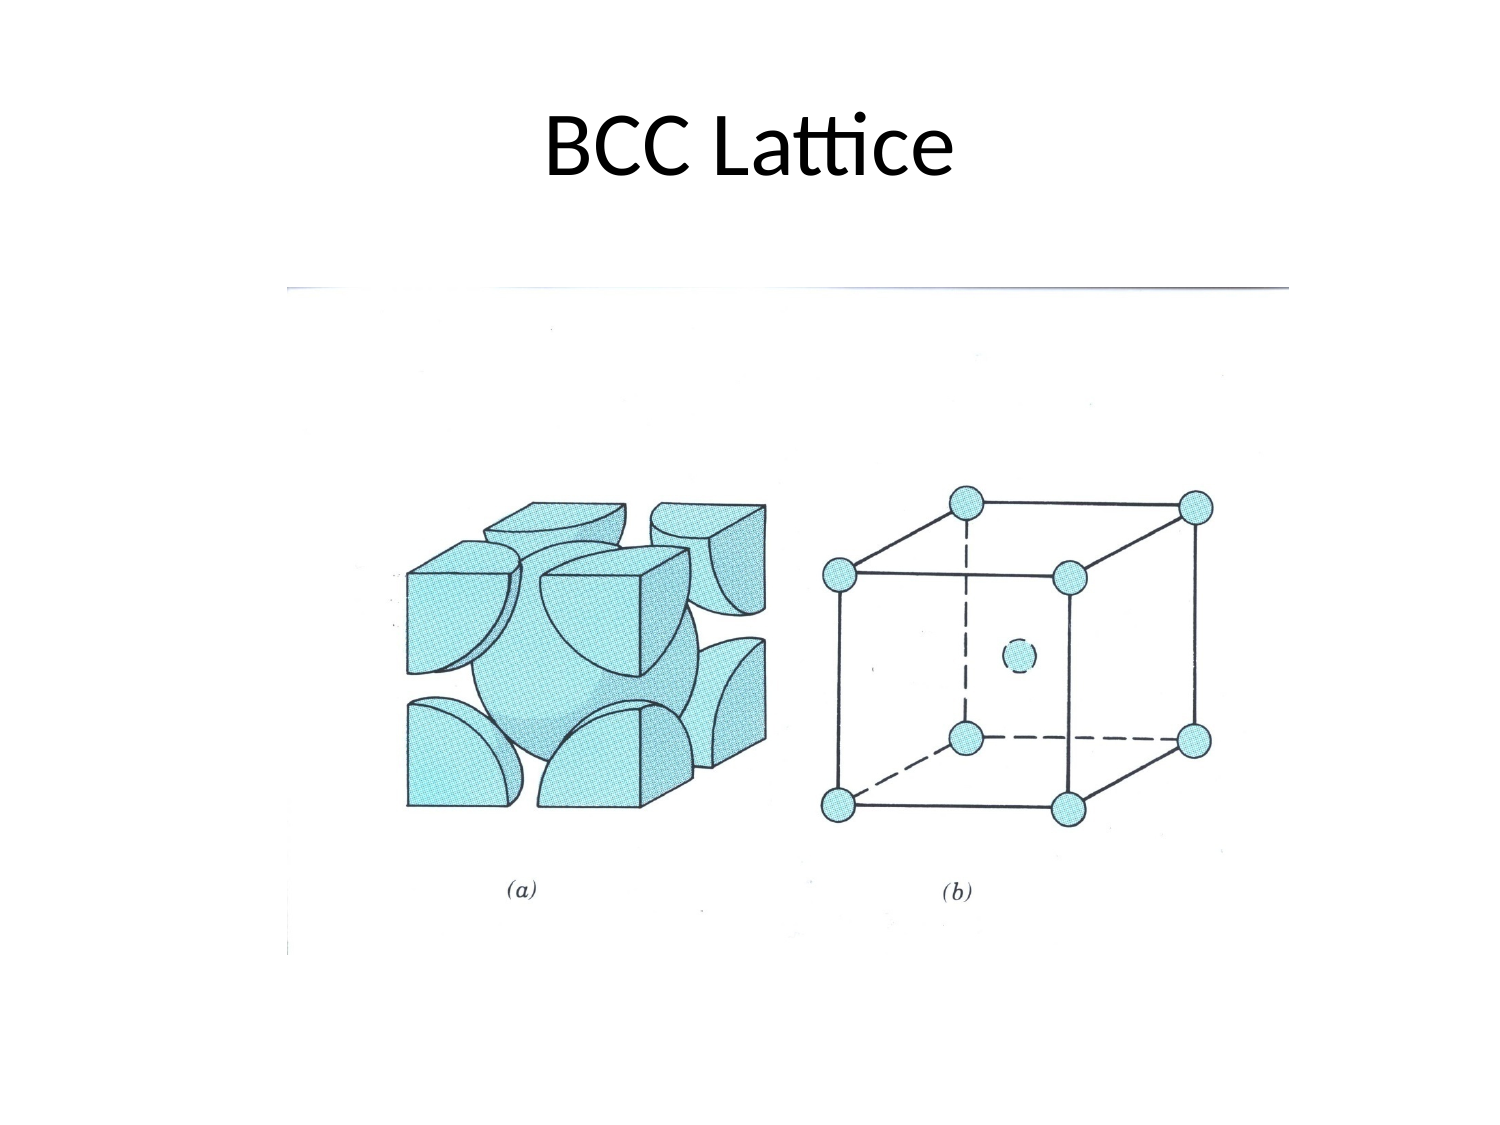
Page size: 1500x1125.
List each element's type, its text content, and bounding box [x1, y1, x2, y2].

title BCC Lattice [75, 45, 1425, 233]
picture [287, 287, 1290, 956]
